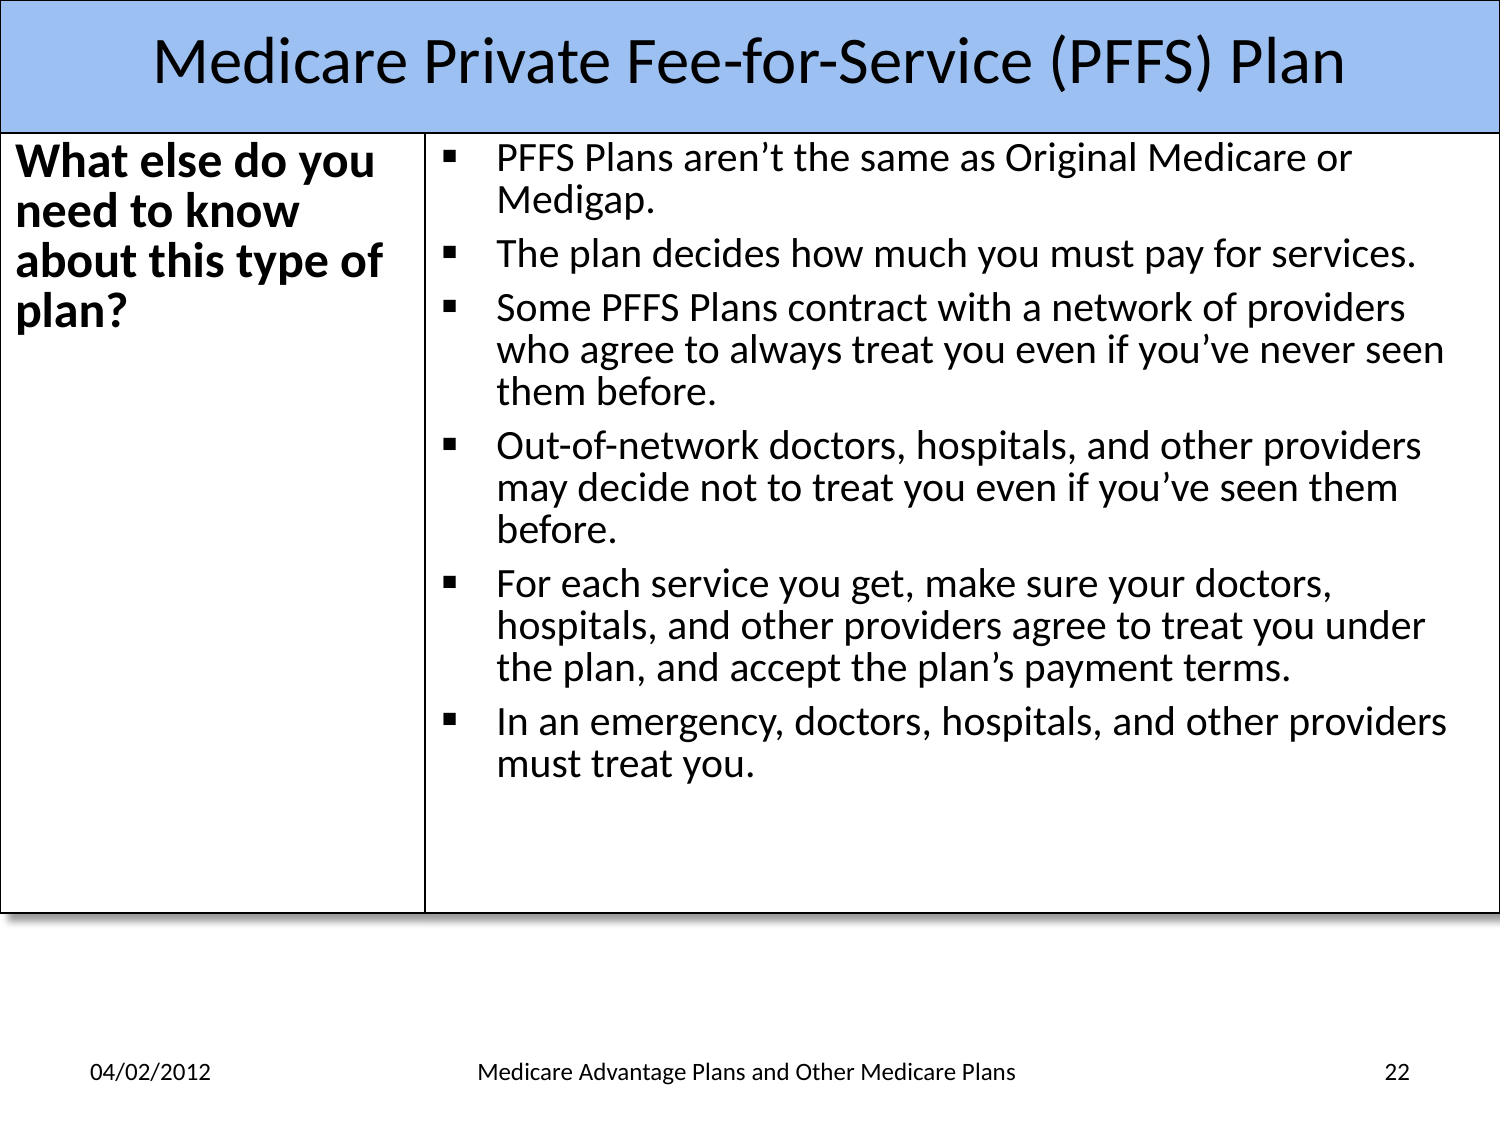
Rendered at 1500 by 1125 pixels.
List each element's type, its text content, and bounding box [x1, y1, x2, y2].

slide_number 22 [1074, 1040, 1425, 1100]
picture [0, 914, 1500, 1125]
table_header Medicare Private Fee-for-Service (PFFS) Plan [1, 1, 1499, 132]
table_cell PFFS Plans aren’t the same as Original Medicare or Medigap. The plan decides how much you must pay for services. Some PFFS Plans contract with a network of providers who agree to always treat you even if you’ve never seen them before. Out-of-network doctors, hospitals, and other providers may decide not to treat you even if you’ve seen them before. For each service you get, make sure your doctors, hospitals, and other providers agree to treat you under the plan, and accept the plan’s payment terms. In an emergency, doctors, hospitals, and other providers must treat you. [426, 134, 1499, 912]
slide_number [75, 1040, 425, 1100]
table_cell What else do you need to know about this type of plan? [1, 134, 424, 912]
footer Medicare Advantage Plans and Other Medicare Plans [450, 1040, 1050, 1100]
